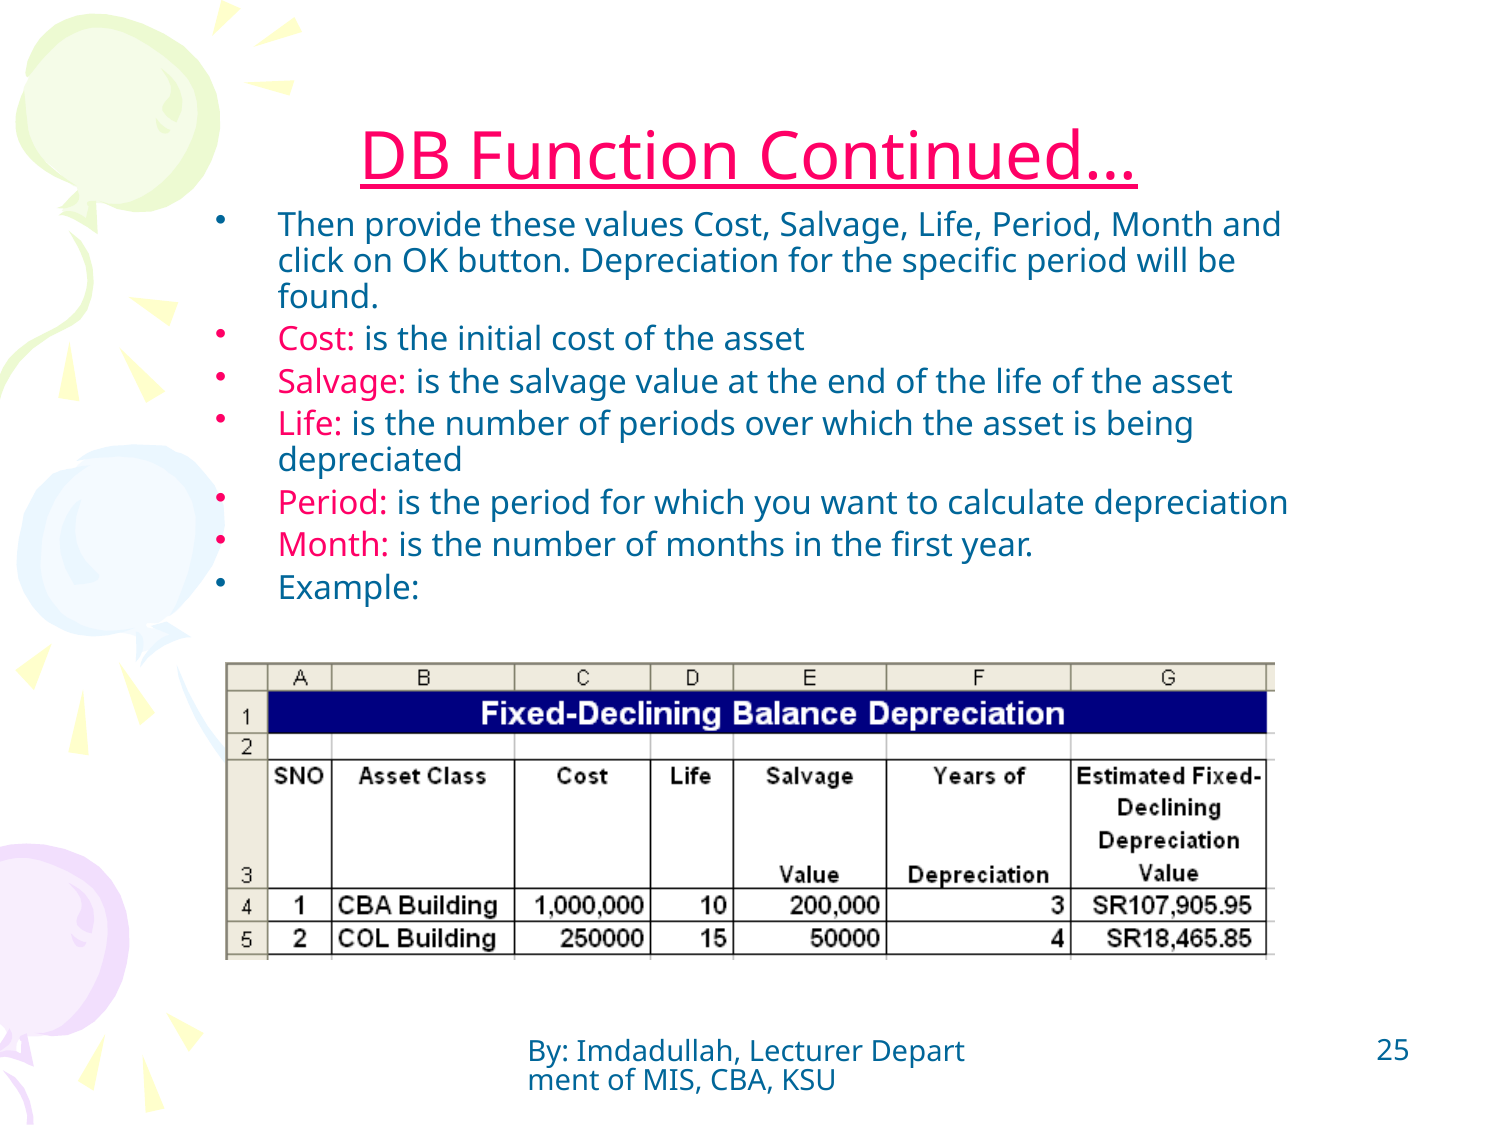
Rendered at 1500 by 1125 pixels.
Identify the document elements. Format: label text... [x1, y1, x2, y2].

picture [224, 662, 1275, 960]
title DB Function Continued… [72, 74, 1426, 201]
slide_number 25 [1074, 1023, 1426, 1100]
footer By: Imdadullah, Lecturer Department of MIS, CBA, KSU [512, 1024, 988, 1101]
list Then provide these values Cost, Salvage, Life, Period, Month and click on OK button. Depreciation for the specific period will be found. Cost: is the initial cost of the asset Salvage: is the salvage value at the end of the life of the asset Life: is the number of periods over which the asset is being depreciated Period: is the period for which you want to calculate depreciation Month: is the number of months in the first year. Example: [199, 201, 1351, 813]
